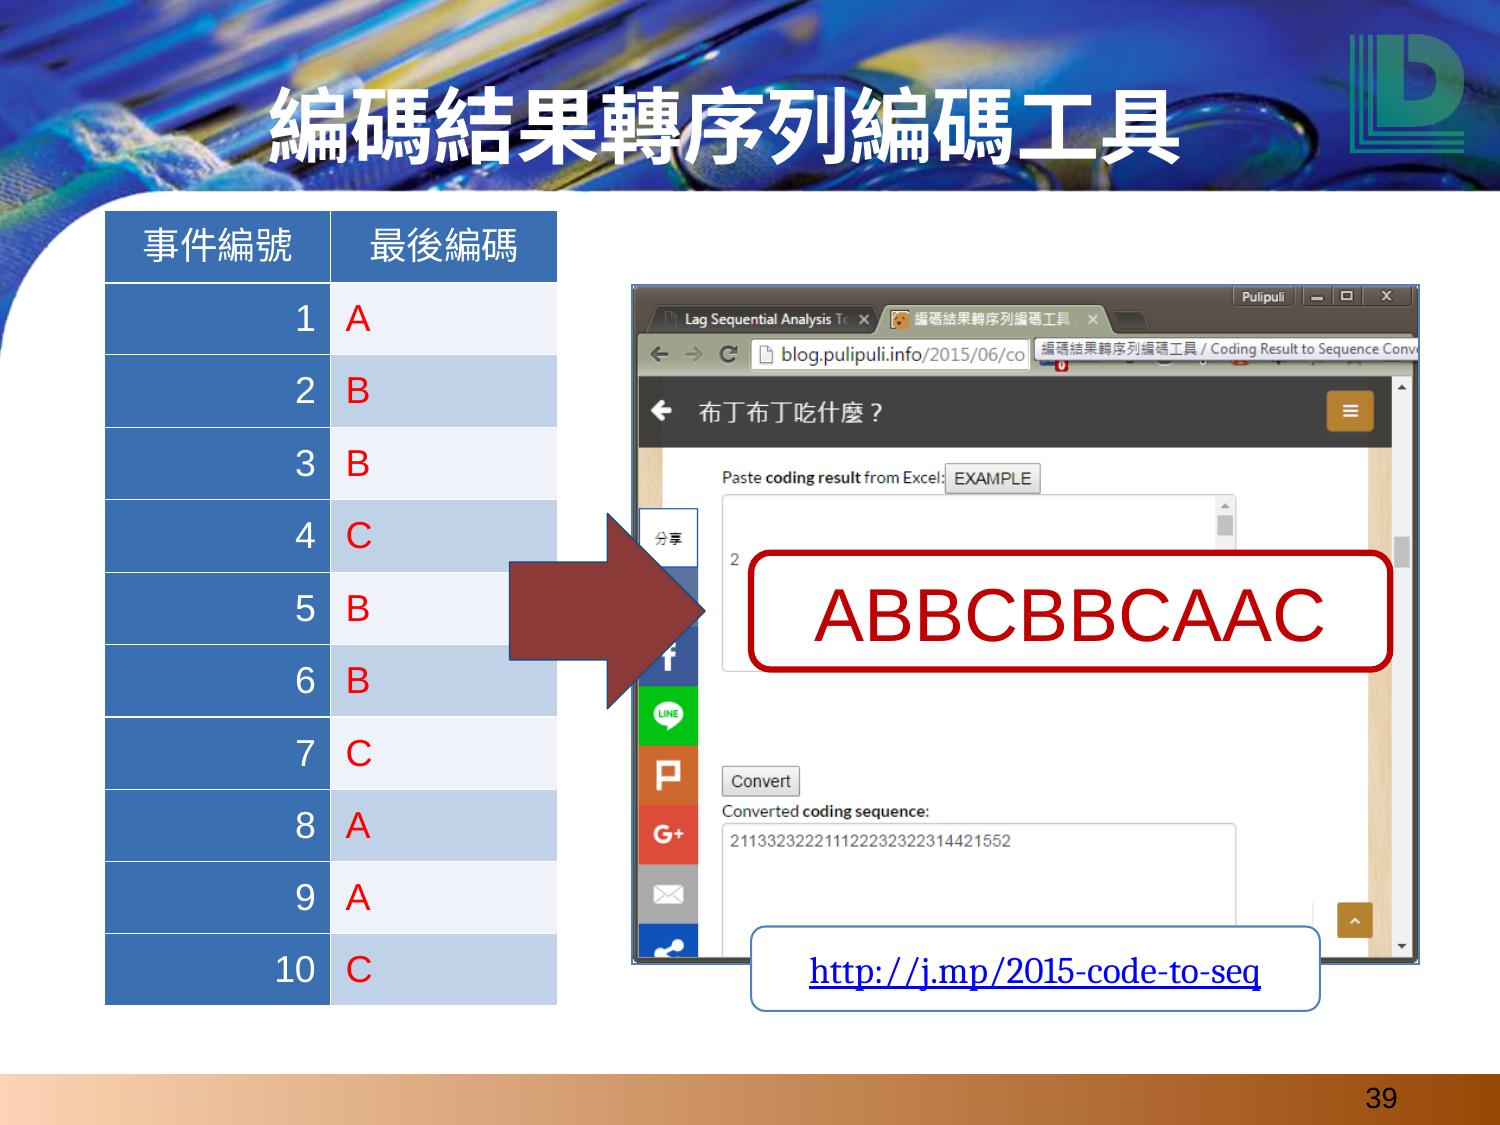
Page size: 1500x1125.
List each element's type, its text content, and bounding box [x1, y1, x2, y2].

table_cell 2 [105, 355, 330, 427]
picture [632, 285, 1418, 963]
table_header 事件編號 [105, 211, 330, 282]
table_cell C [331, 500, 557, 572]
table_cell A [331, 284, 557, 354]
table_cell 5 [105, 573, 330, 644]
table_cell A [331, 790, 557, 861]
table_cell B [331, 428, 557, 499]
table_cell 8 [105, 790, 330, 861]
table_cell 1 [105, 284, 330, 354]
slide_number ‹#› [1350, 1074, 1488, 1118]
table_header 最後編碼 [331, 211, 557, 282]
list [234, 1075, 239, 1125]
text_box http://j.mp/2015-code-to-seq [751, 972, 1320, 1011]
picture [0, 0, 1500, 383]
title 編碼結果轉序列編碼工具 [137, 93, 1313, 190]
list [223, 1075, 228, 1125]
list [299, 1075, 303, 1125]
table_cell 6 [105, 645, 330, 716]
table_cell 2 [369, 1075, 373, 1125]
table_cell C [331, 934, 557, 1005]
table_cell 7 [105, 718, 330, 789]
table_cell B [331, 645, 557, 716]
table_cell B [331, 573, 509, 644]
table_cell A [331, 862, 557, 933]
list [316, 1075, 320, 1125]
table_cell C [331, 718, 557, 789]
table_cell 9 [105, 862, 330, 933]
table_cell 4 [105, 500, 330, 572]
table_cell B [331, 355, 557, 427]
text_box [509, 513, 627, 709]
table_cell 10 [105, 934, 330, 1005]
table_cell 3 [105, 428, 330, 499]
